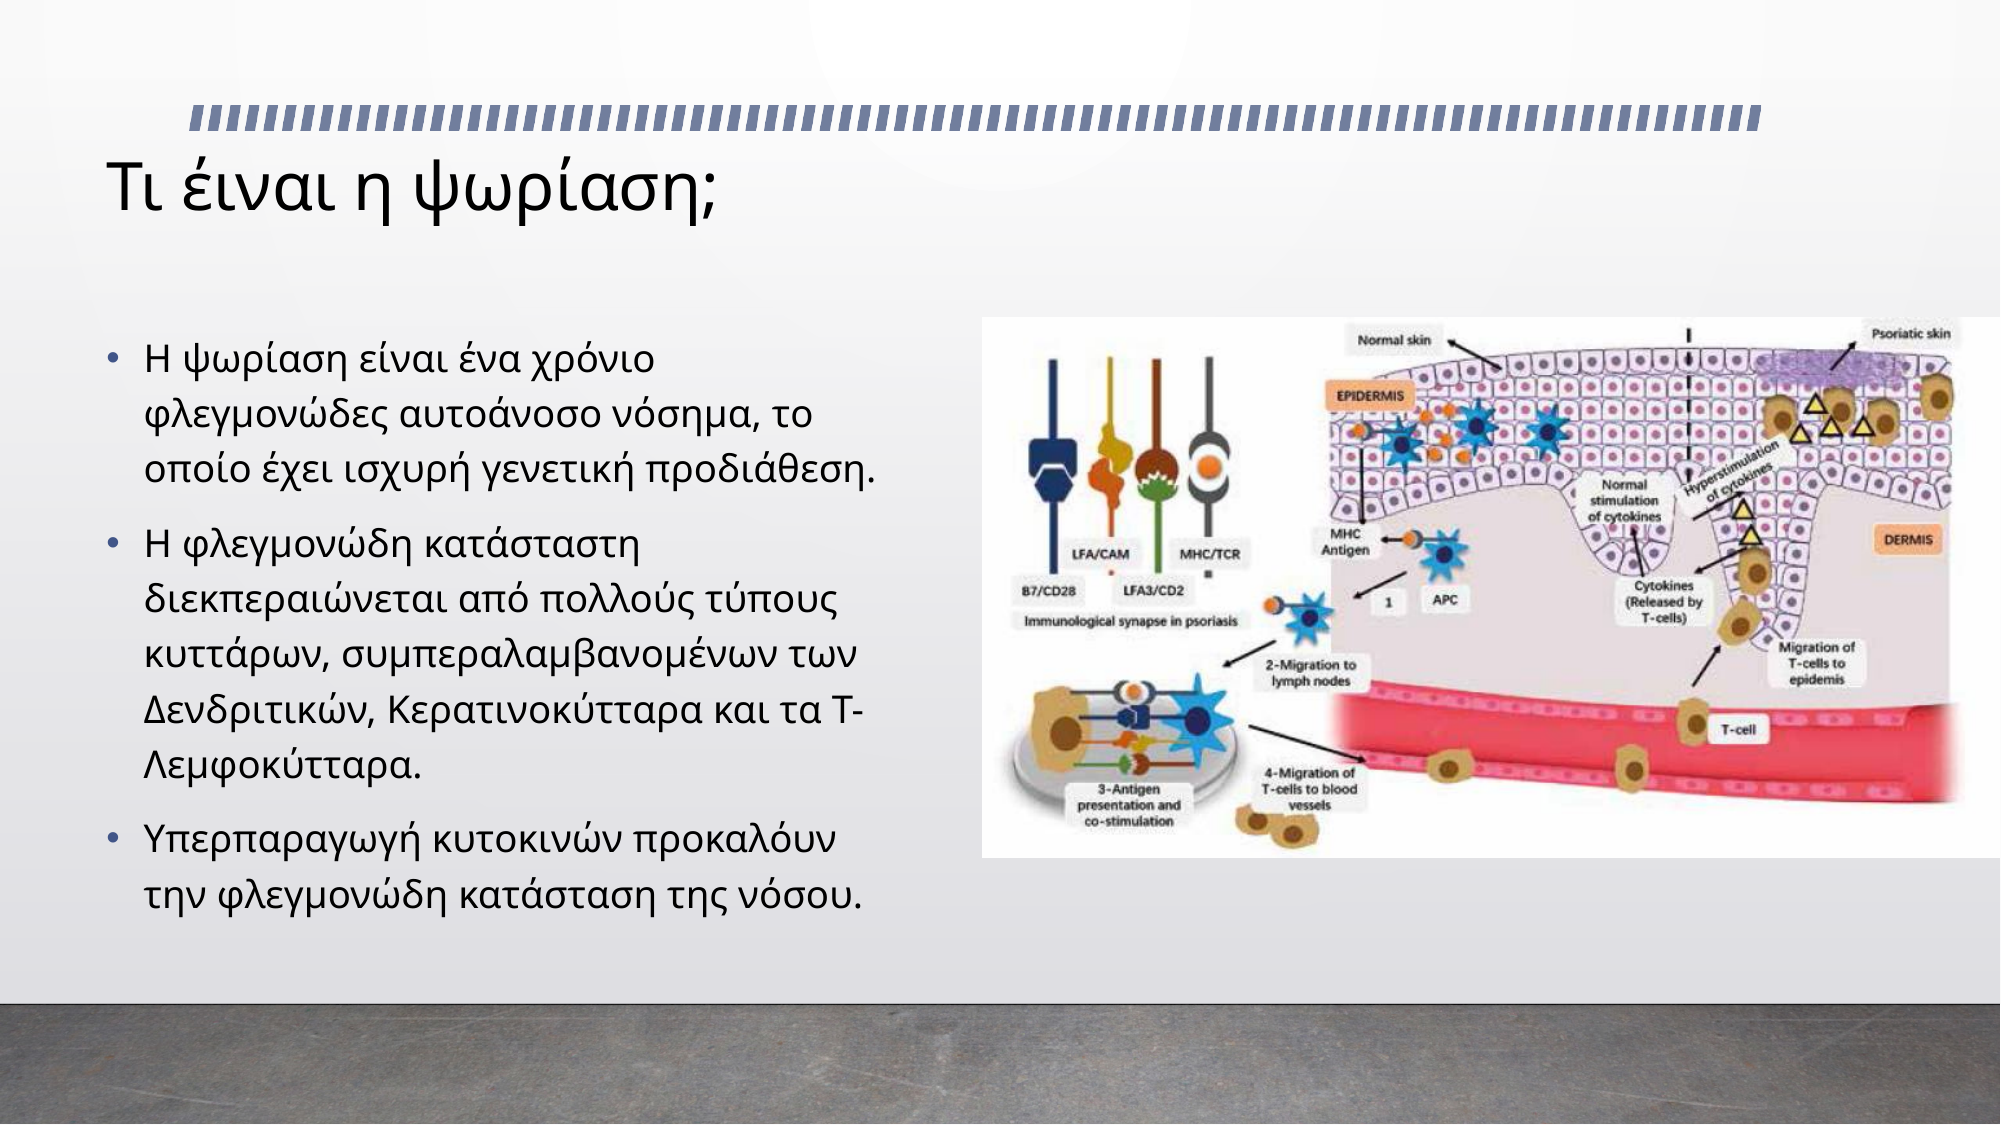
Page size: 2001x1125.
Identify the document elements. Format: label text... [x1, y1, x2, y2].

picture [0, 1004, 2000, 1124]
title Τι έιναι η ψωρίαση; [91, 145, 1667, 318]
list Η ψωρίαση είναι ένα χρόνιο φλεγμονώδες αυτοάνοσο νόσημα, το οποίο έχει ισχυρή γενετική προδιάθεση. Η φλεγμονώδη κατάσταστη διεκπεραιώνεται από πολλούς τύπους κυττάρων, συμπεραλαμβανομένων των Δενδριτικών, Κερατινοκύτταρα και τα Τ-Λεμφοκύτταρα. Υπερπαραγωγή κυτοκινών προκαλόυν την φλεγμονώδη κατάσταση της νόσου. [91, 317, 907, 998]
picture [982, 316, 2000, 858]
